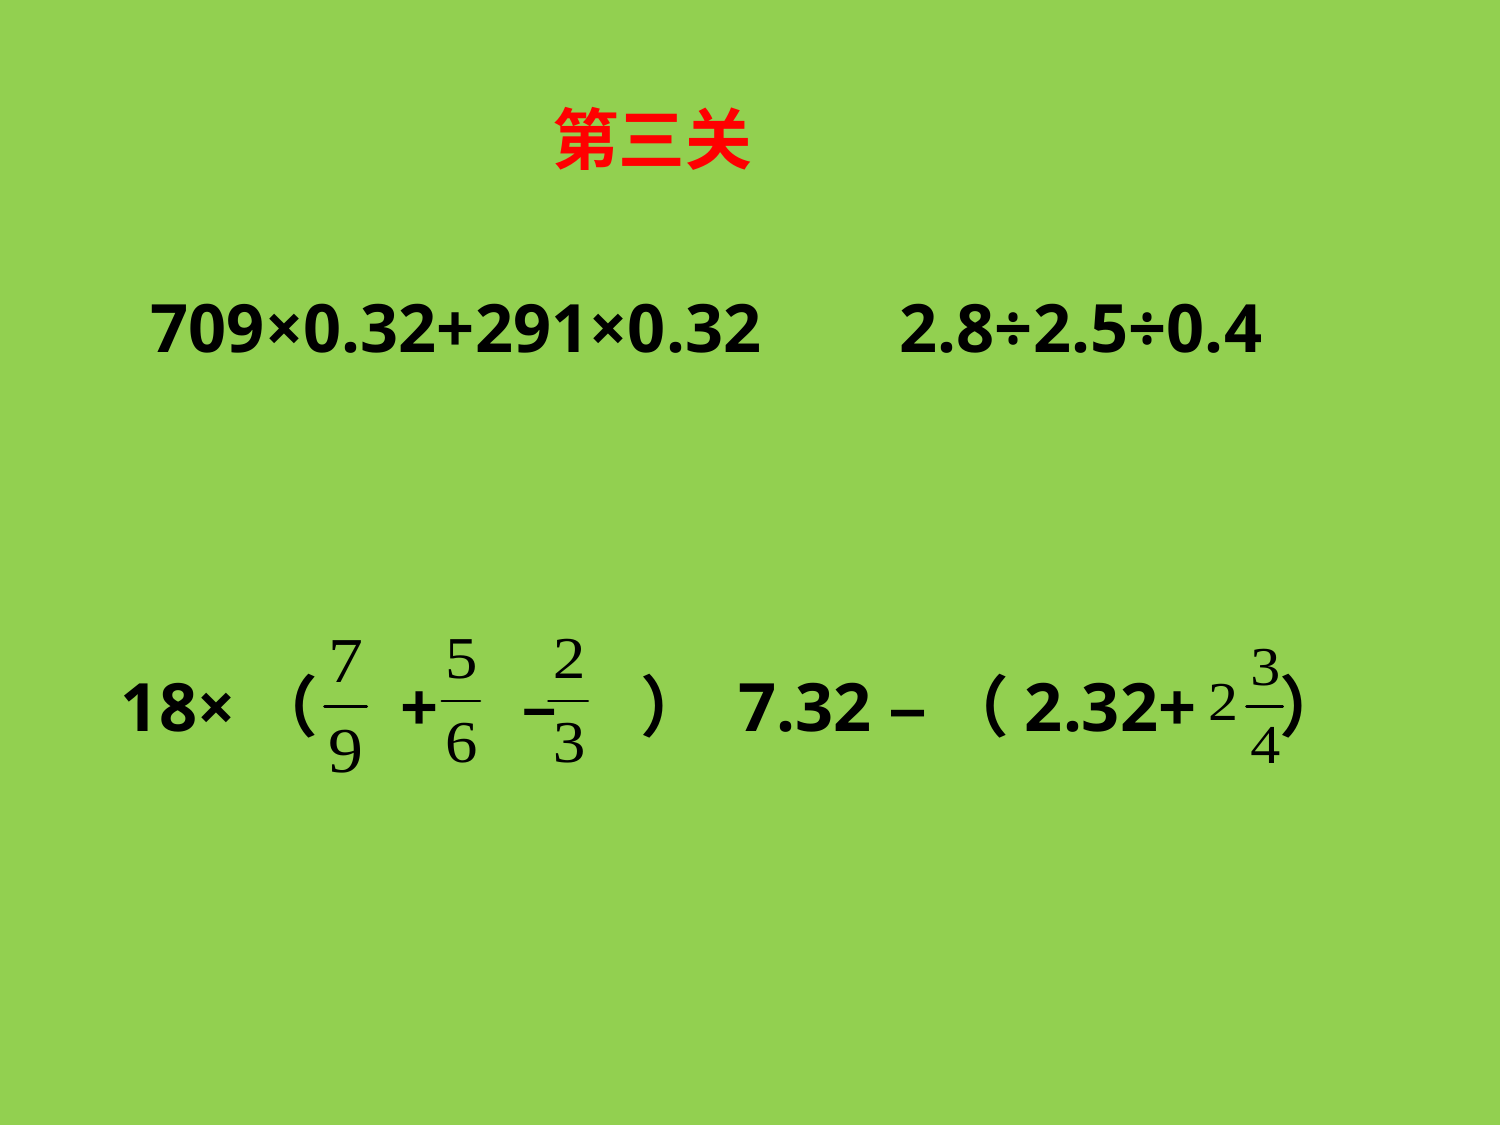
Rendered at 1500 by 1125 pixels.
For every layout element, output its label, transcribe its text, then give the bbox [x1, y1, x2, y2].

text_box 709×0.32+291×0.32 2.8÷2.5÷0.4 [135, 278, 1353, 374]
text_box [105, 621, 1500, 788]
text_box 第三关 [537, 90, 1162, 185]
